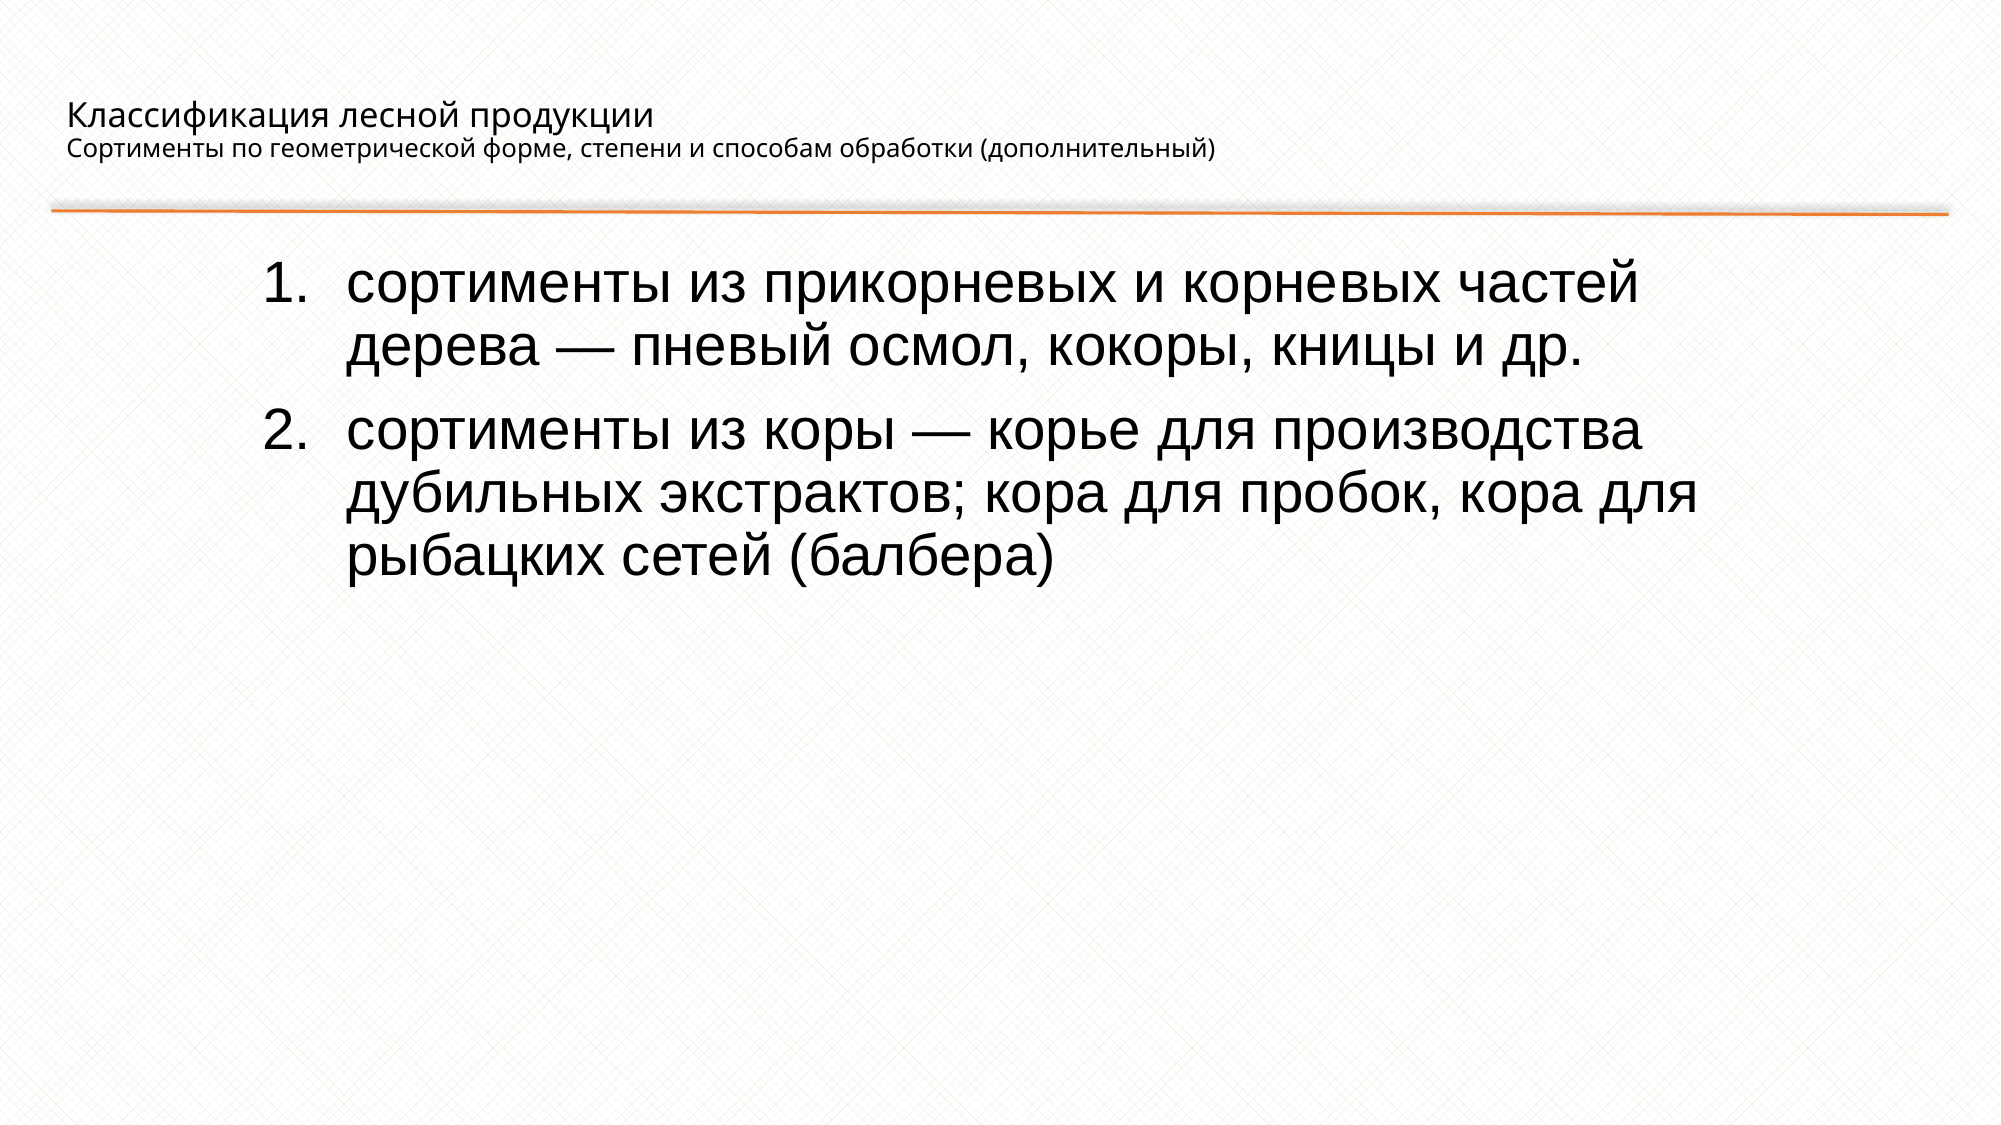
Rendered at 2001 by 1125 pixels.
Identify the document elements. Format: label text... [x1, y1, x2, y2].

list сортименты из прикорневых и корне­вых частей дерева — пневый осмол, кокоры, кницы и др. сортименты из коры — корье для про­изводства дубильных экстрактов; кора для пробок, кора для рыбацких сетей (балбера) [247, 245, 1820, 1021]
title Классификация лесной продукции Сортименты по геометрической форме, степени и способам обработки (дополнительный) [51, 90, 1990, 217]
